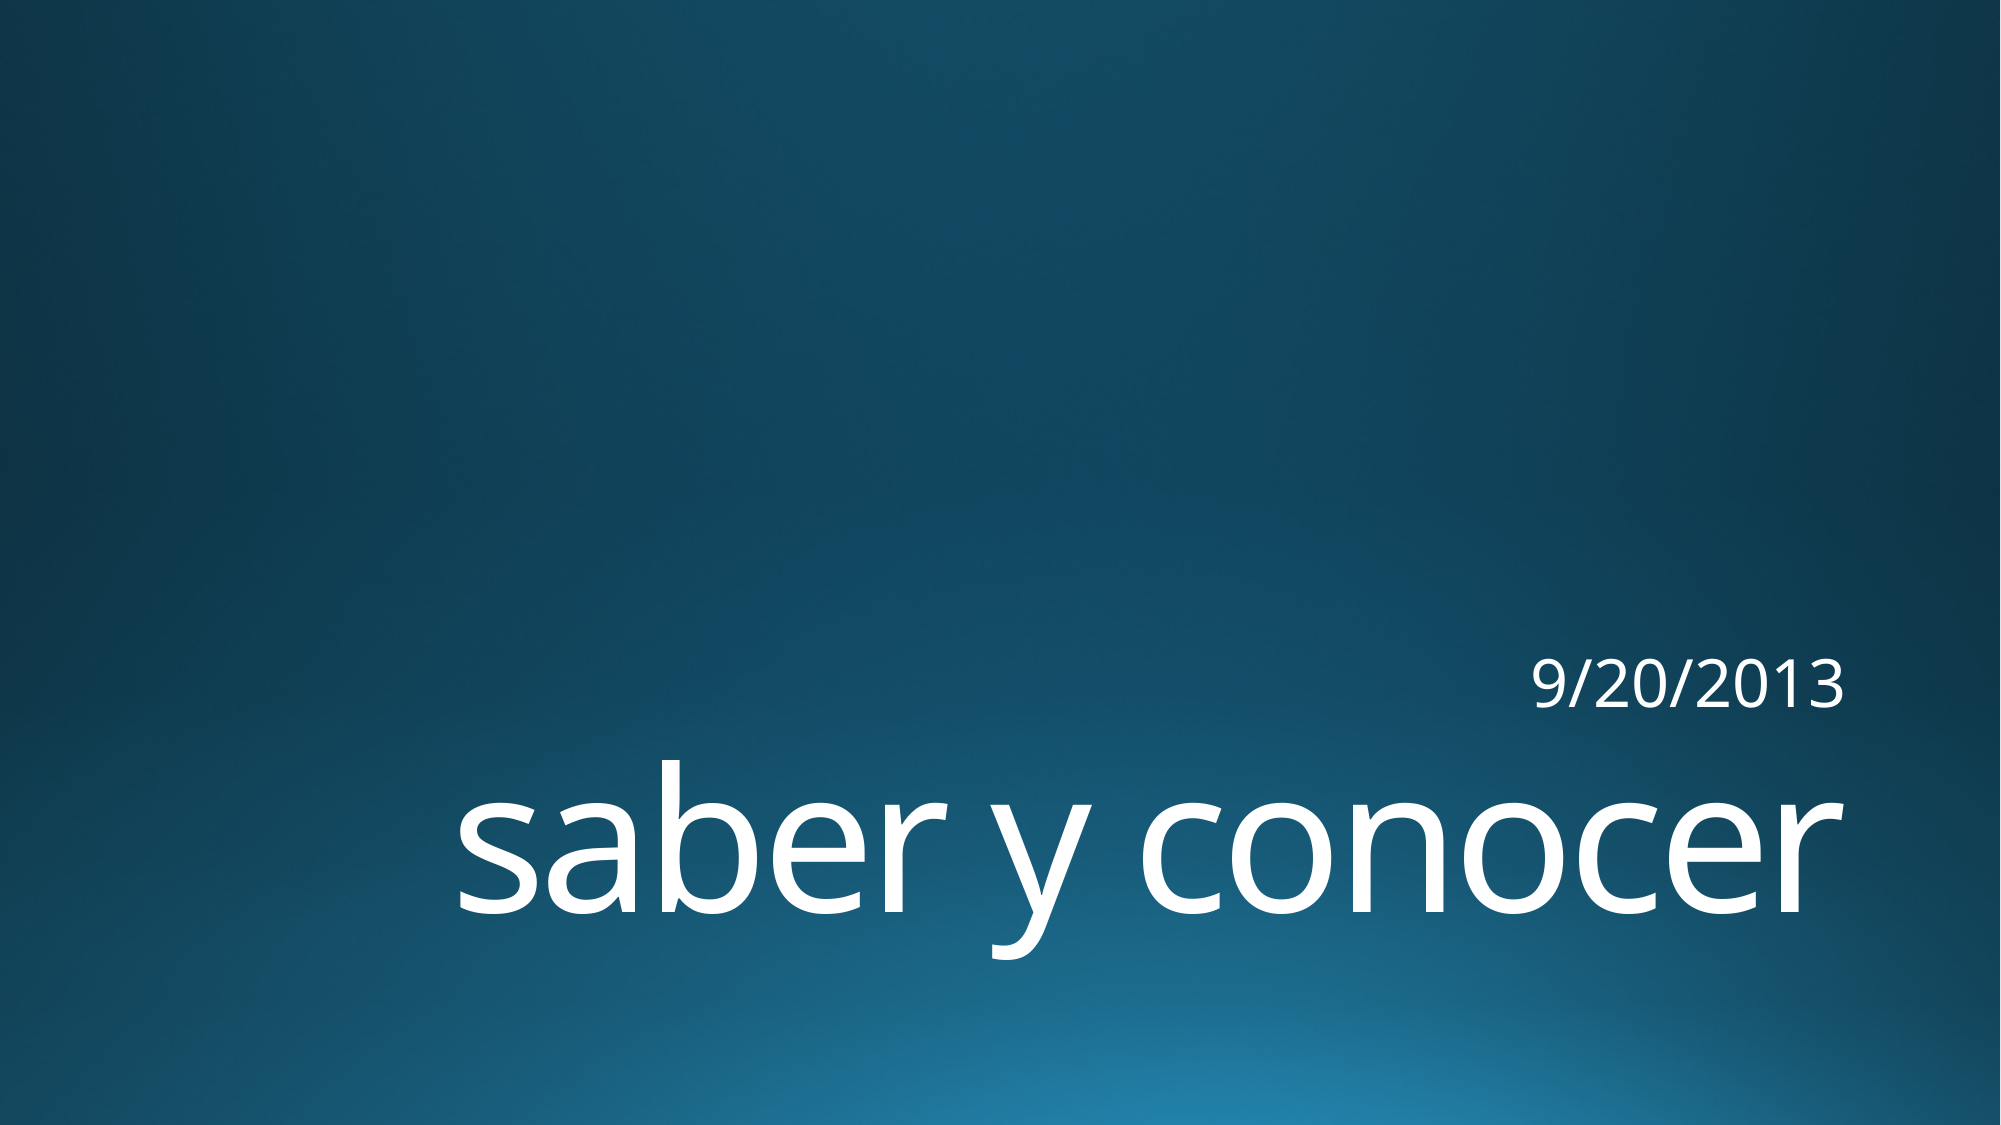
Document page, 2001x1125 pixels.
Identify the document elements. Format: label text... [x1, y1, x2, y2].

title saber y conocer [362, 732, 1863, 1002]
subtitle 9/20/2013 [362, 606, 1863, 730]
picture [0, 0, 2001, 1125]
